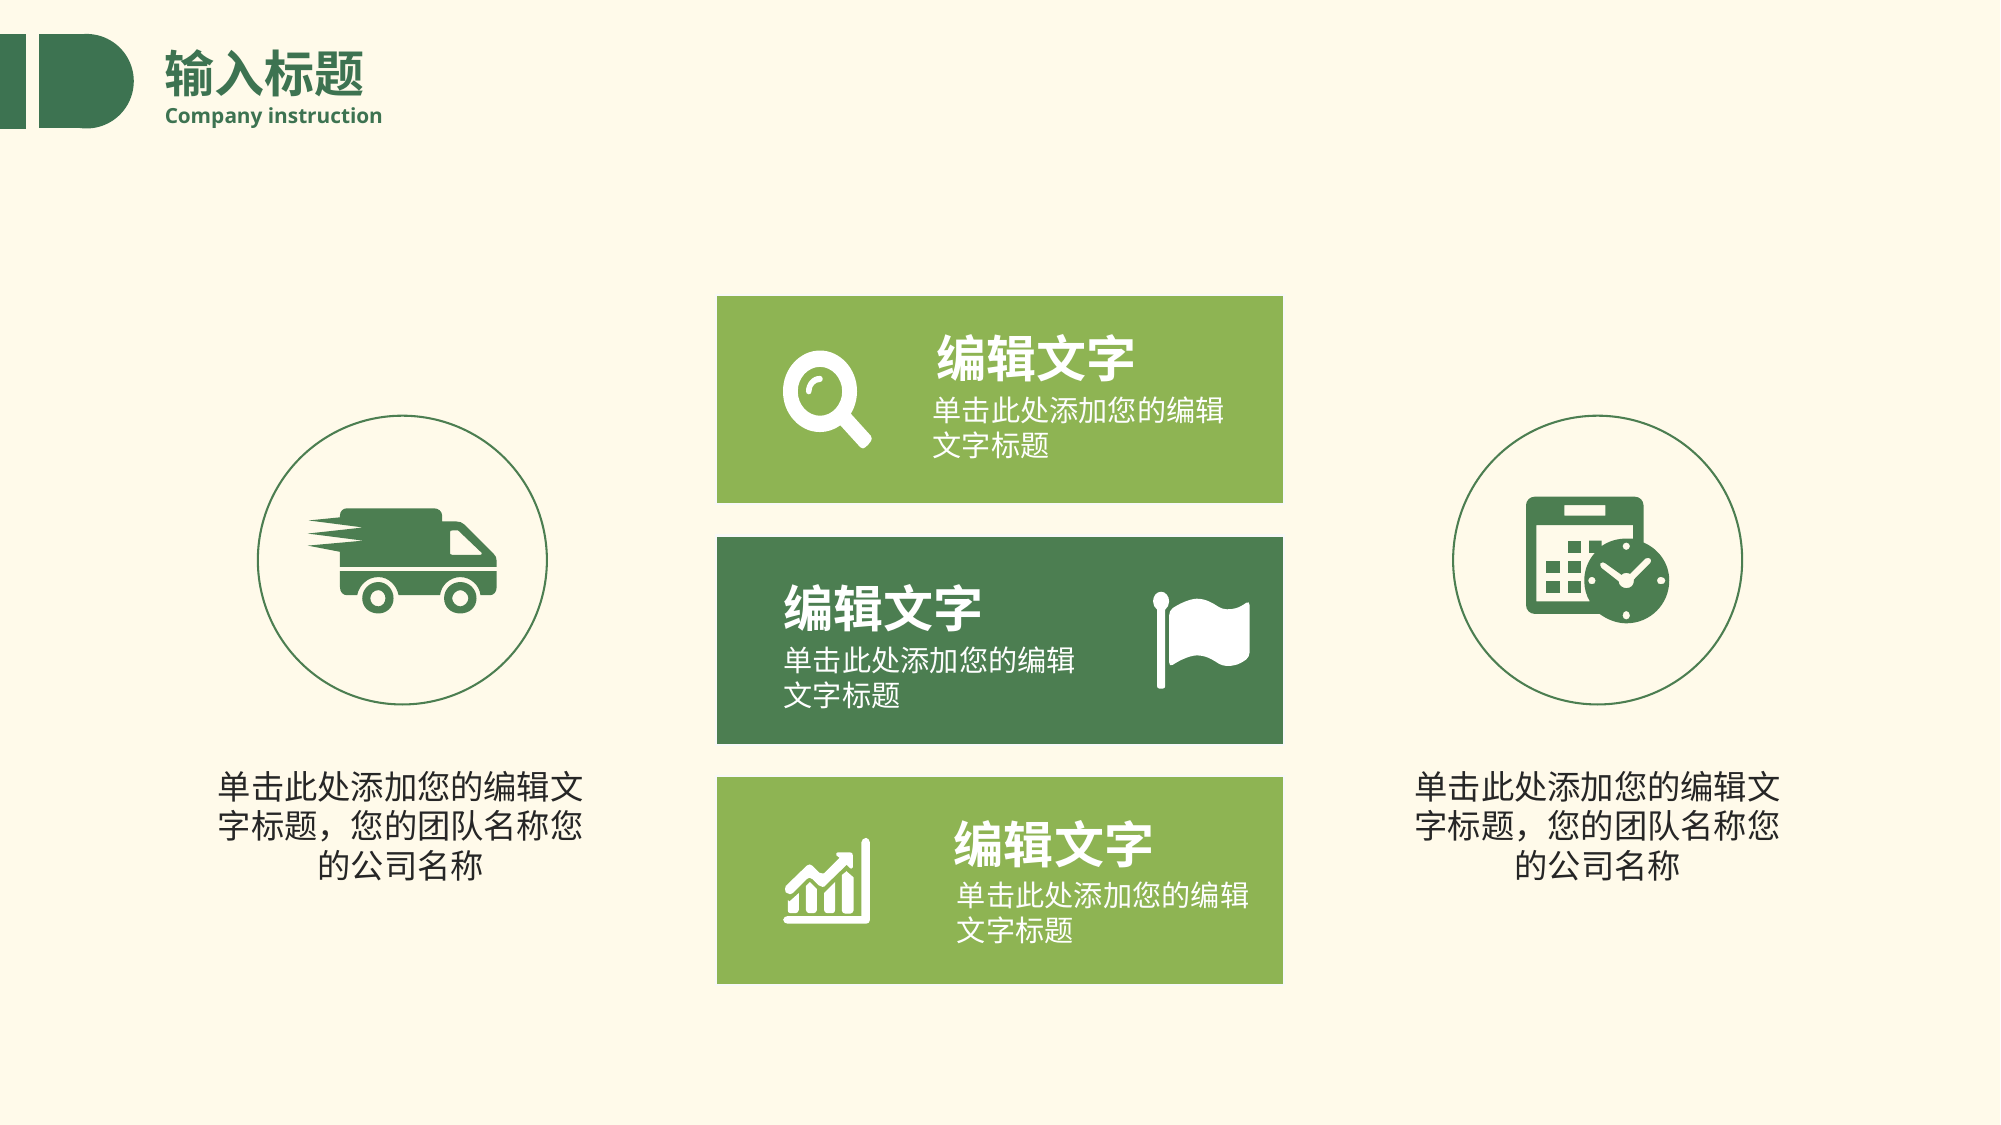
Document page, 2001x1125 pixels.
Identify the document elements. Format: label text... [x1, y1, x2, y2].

text_box 编辑文字 [922, 319, 1152, 384]
text_box [1153, 591, 1170, 689]
text_box [1169, 598, 1250, 666]
text_box [1452, 414, 1744, 706]
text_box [1526, 496, 1670, 624]
text_box 单击此处添加您的编辑文字标题，您的团队名称您的公司名称 [1395, 758, 1800, 893]
text_box 输入标题 [149, 34, 380, 110]
text_box 单击此处添加您的编辑文字标题，您的团队名称您的公司名称 [198, 758, 603, 893]
text_box Company instruction [150, 95, 399, 135]
text_box [715, 534, 1285, 746]
text_box 编辑文字 [768, 569, 999, 635]
text_box [715, 294, 1285, 505]
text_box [783, 837, 871, 924]
text_box 单击此处添加您的编辑 文字标题 [768, 635, 1092, 720]
text_box [0, 34, 26, 129]
text_box 单击此处添加您的编辑 文字标题 [917, 384, 1240, 470]
text_box 编辑文字 [939, 806, 1169, 882]
text_box [783, 350, 872, 449]
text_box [257, 415, 547, 705]
text_box [715, 775, 1285, 986]
text_box 单击此处添加您的编辑 文字标题 [942, 870, 1265, 955]
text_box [40, 34, 133, 128]
